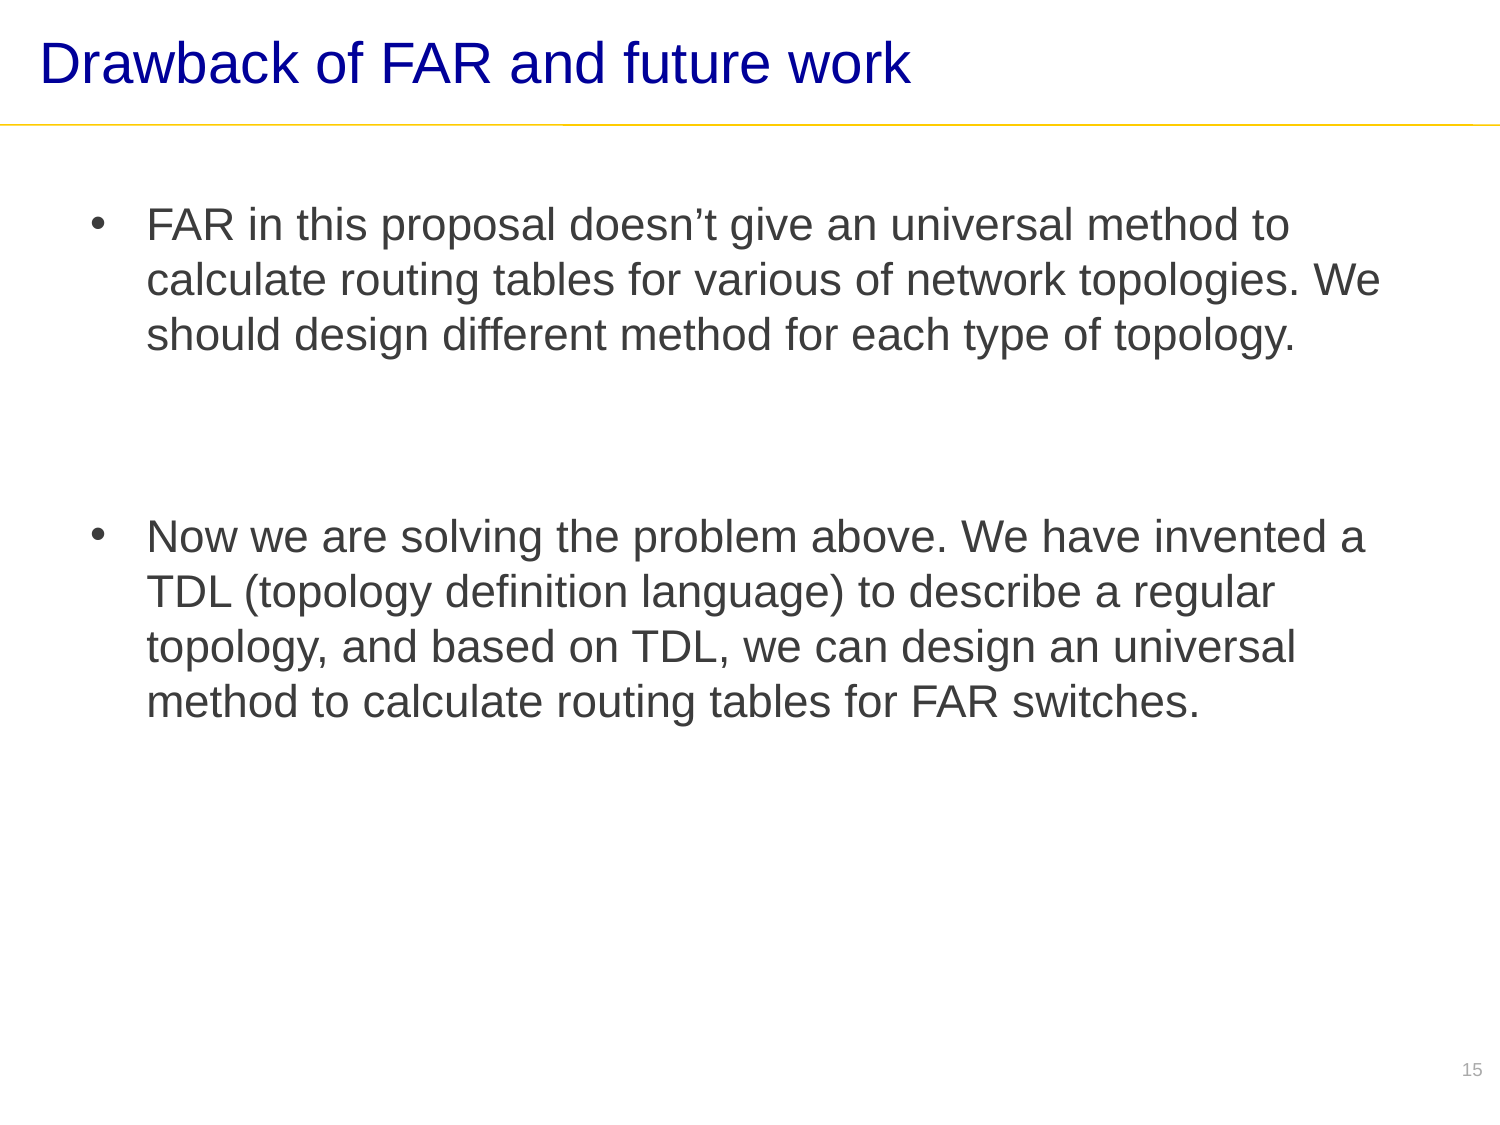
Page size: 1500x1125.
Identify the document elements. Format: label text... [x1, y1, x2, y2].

title Drawback of FAR and future work [24, 23, 1288, 106]
list FAR in this proposal doesn’t give an universal method to calculate routing tables for various of network topologies. We should design different method for each type of topology. Now we are solving the problem above. We have invented a TDL (topology definition language) to describe a regular topology, and based on TDL, we can design an universal method to calculate routing tables for FAR switches. [75, 187, 1425, 1050]
slide_number 15 [1446, 1049, 1500, 1088]
